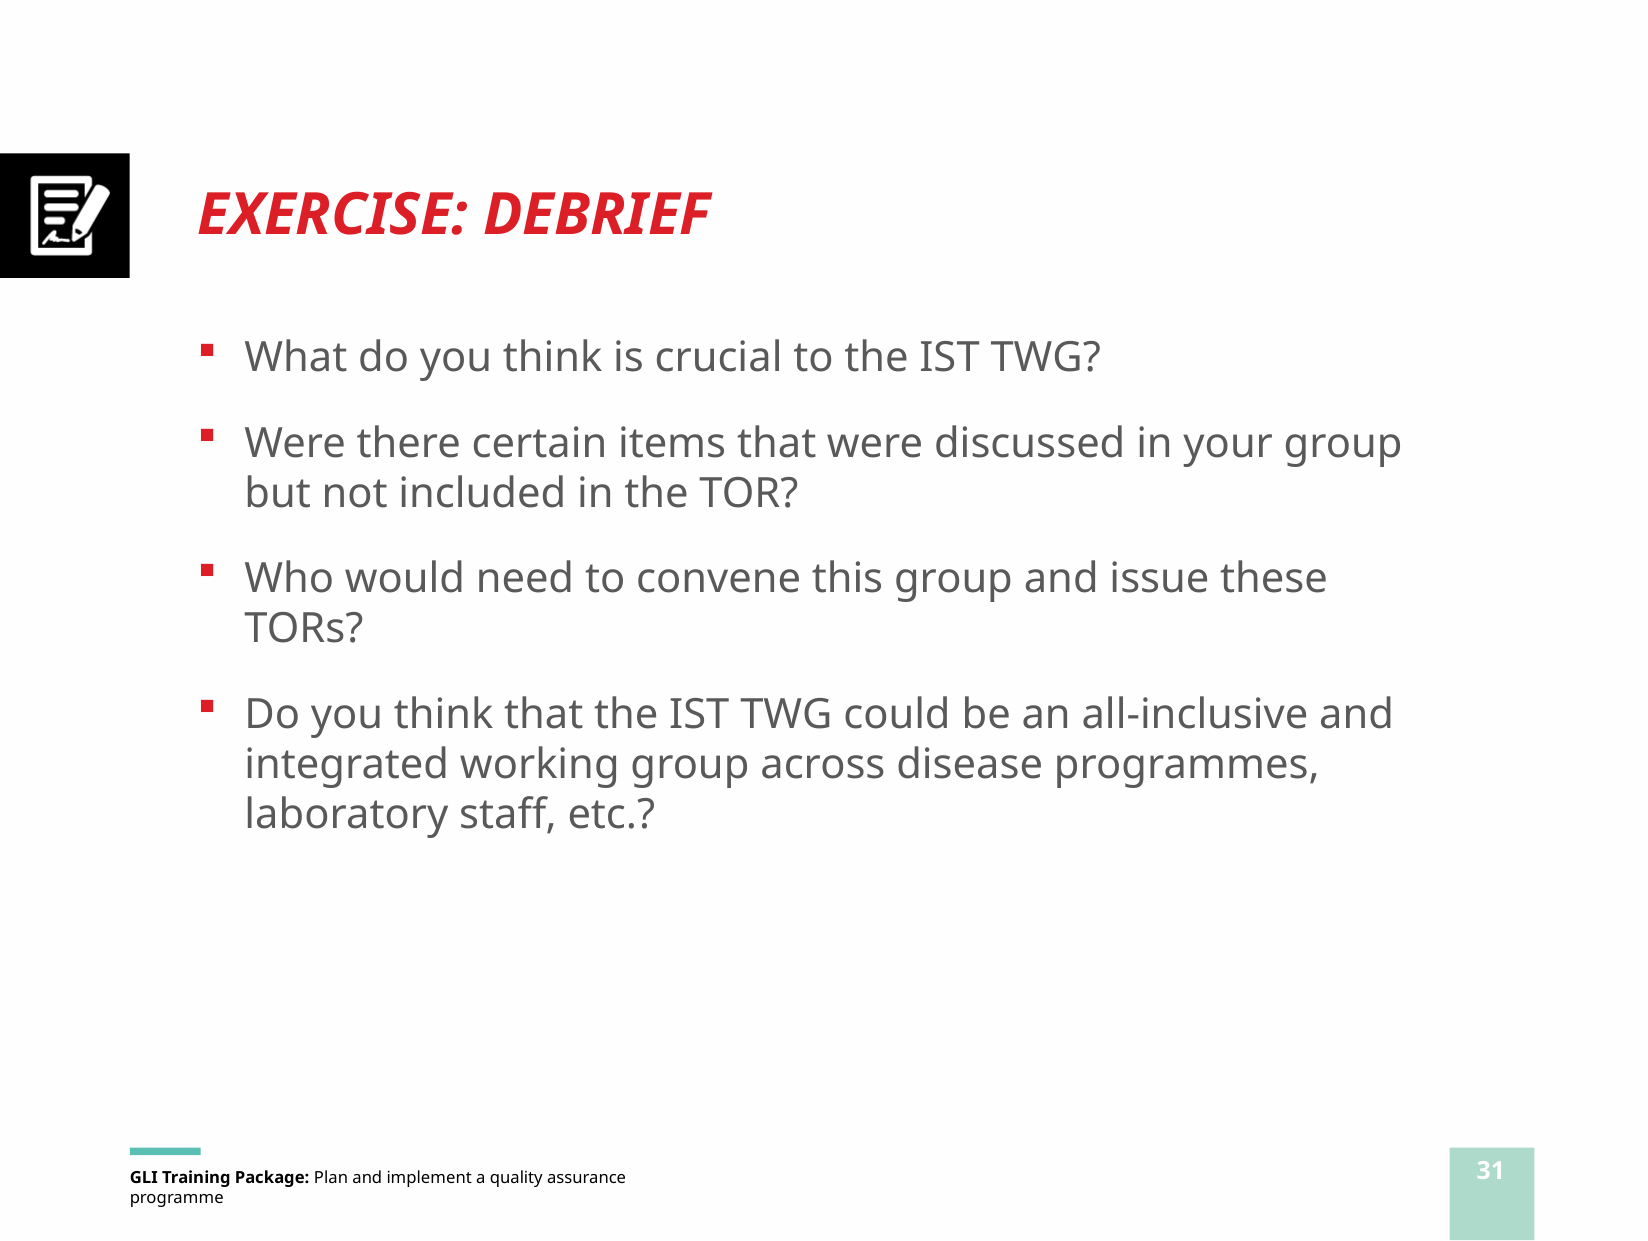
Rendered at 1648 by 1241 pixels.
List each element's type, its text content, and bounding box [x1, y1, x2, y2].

list What do you think is crucial to the IST TWG? Were there certain items that were discussed in your group but not included in the TOR? Who would need to convene this group and issue these TORs? Do you think that the IST TWG could be an all-inclusive and integrated working group across disease programmes, laboratory staff, etc.? [197, 330, 1450, 1087]
title EXERCISE: DEBRIEF [197, 153, 1450, 278]
picture [12, 158, 122, 270]
